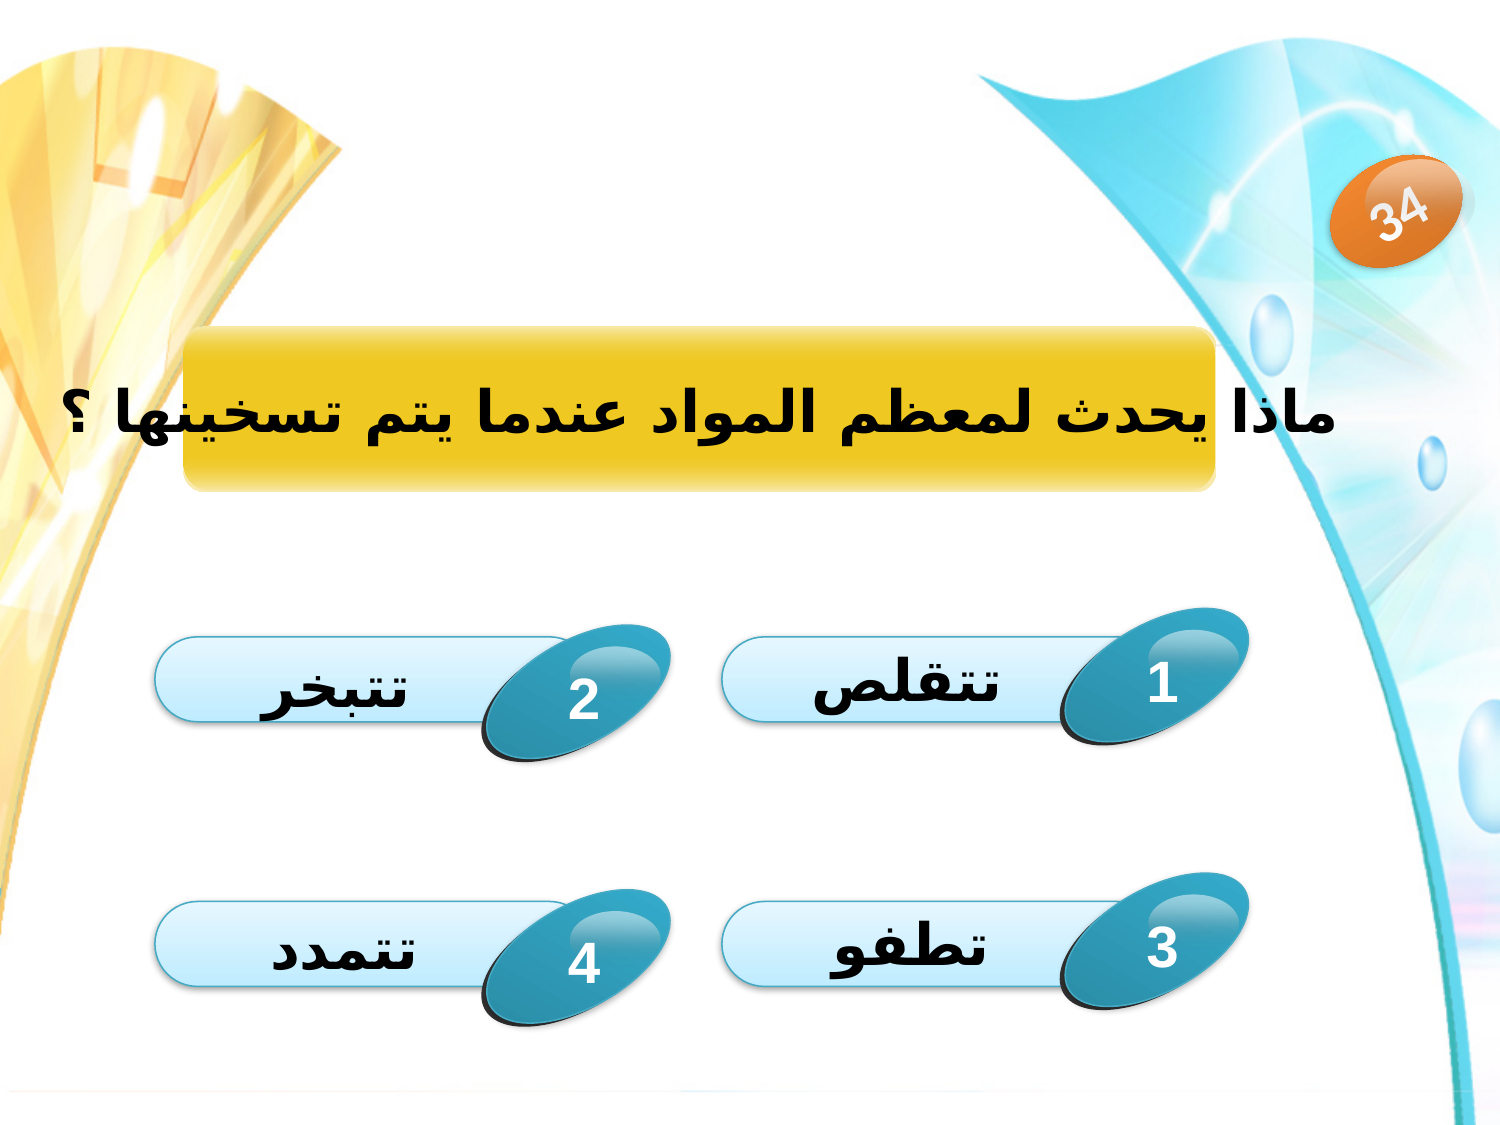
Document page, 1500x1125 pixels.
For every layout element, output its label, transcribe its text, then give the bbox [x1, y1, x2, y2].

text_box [182, 325, 1216, 492]
text_box 34 [1330, 178, 1418, 268]
picture [0, 0, 1500, 1125]
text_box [721, 623, 1259, 731]
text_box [691, 888, 1259, 995]
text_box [154, 636, 680, 747]
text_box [135, 901, 680, 1018]
